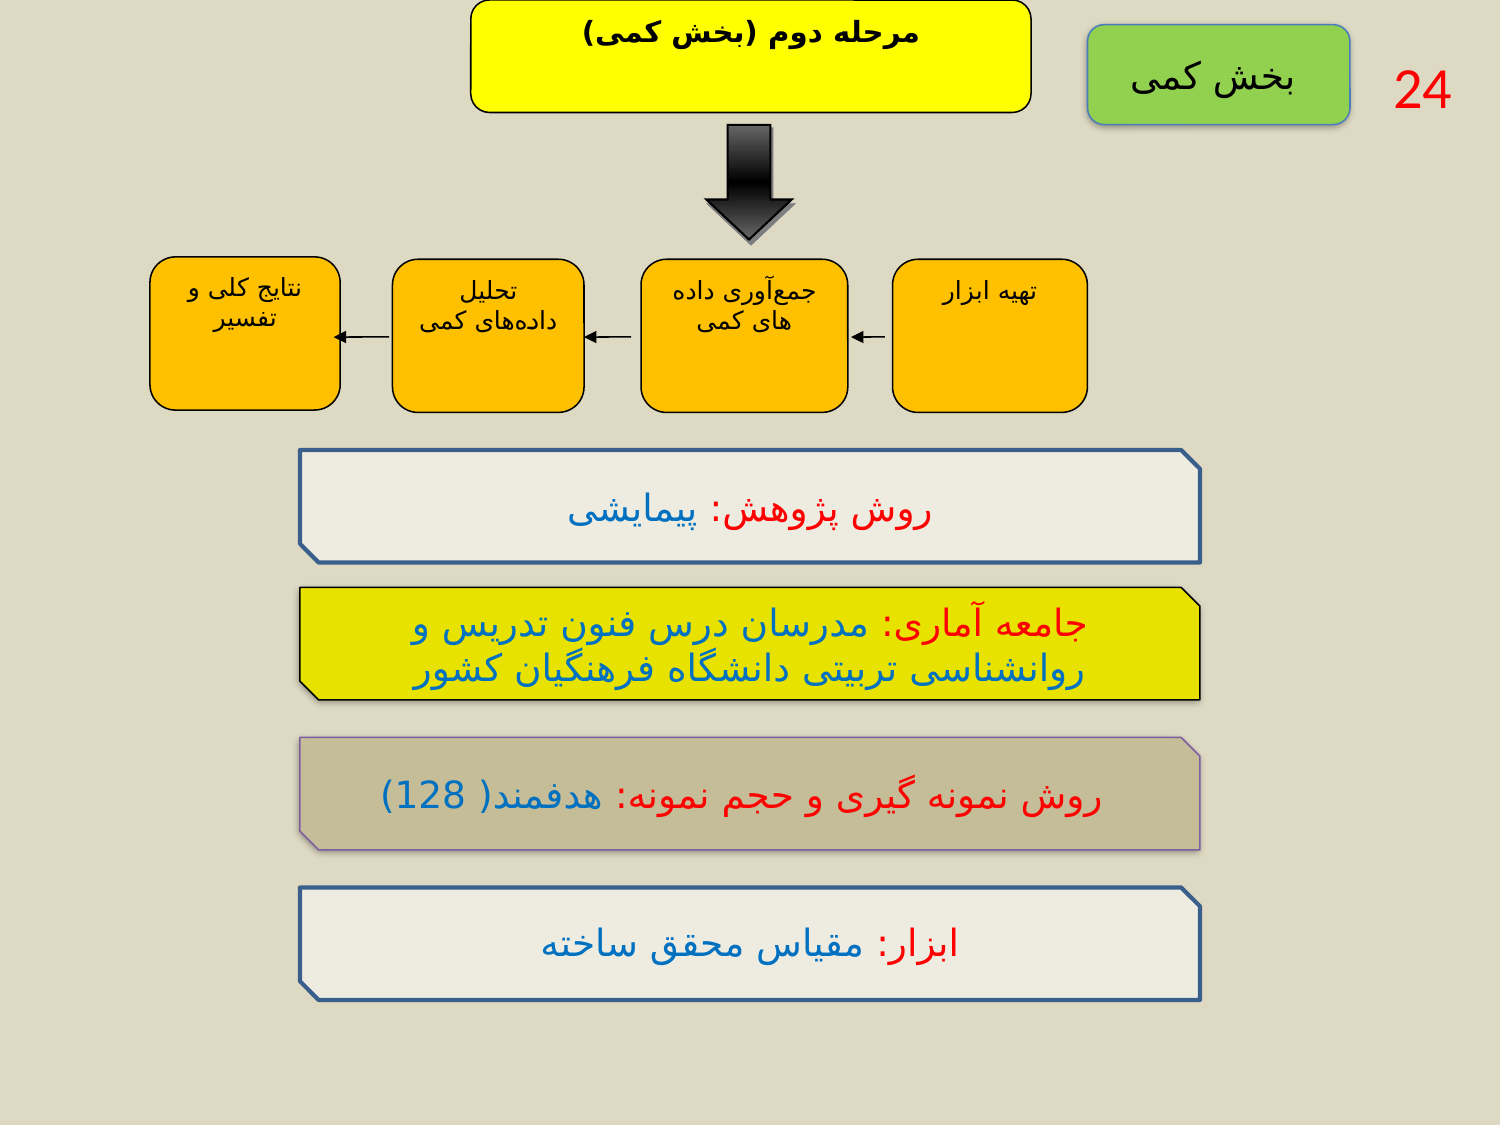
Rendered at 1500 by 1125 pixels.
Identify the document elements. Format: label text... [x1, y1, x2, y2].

text_box جامعه آماری: مدرسان درس فنون تدریس و روانشناسی تربیتی دانشگاه فرهنگیان کشور [299, 586, 1201, 701]
text_box ابزار: مقیاس محقق ساخته [297, 885, 1203, 1003]
text_box روش نمونه گیری و حجم نمونه: هدفمند( 128) [299, 736, 1201, 851]
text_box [149, 0, 1088, 413]
text_box 24 [1378, 42, 1491, 128]
text_box بخش کمی [1091, 23, 1351, 126]
text_box روش پژوهش: پیمایشی [297, 447, 1203, 565]
